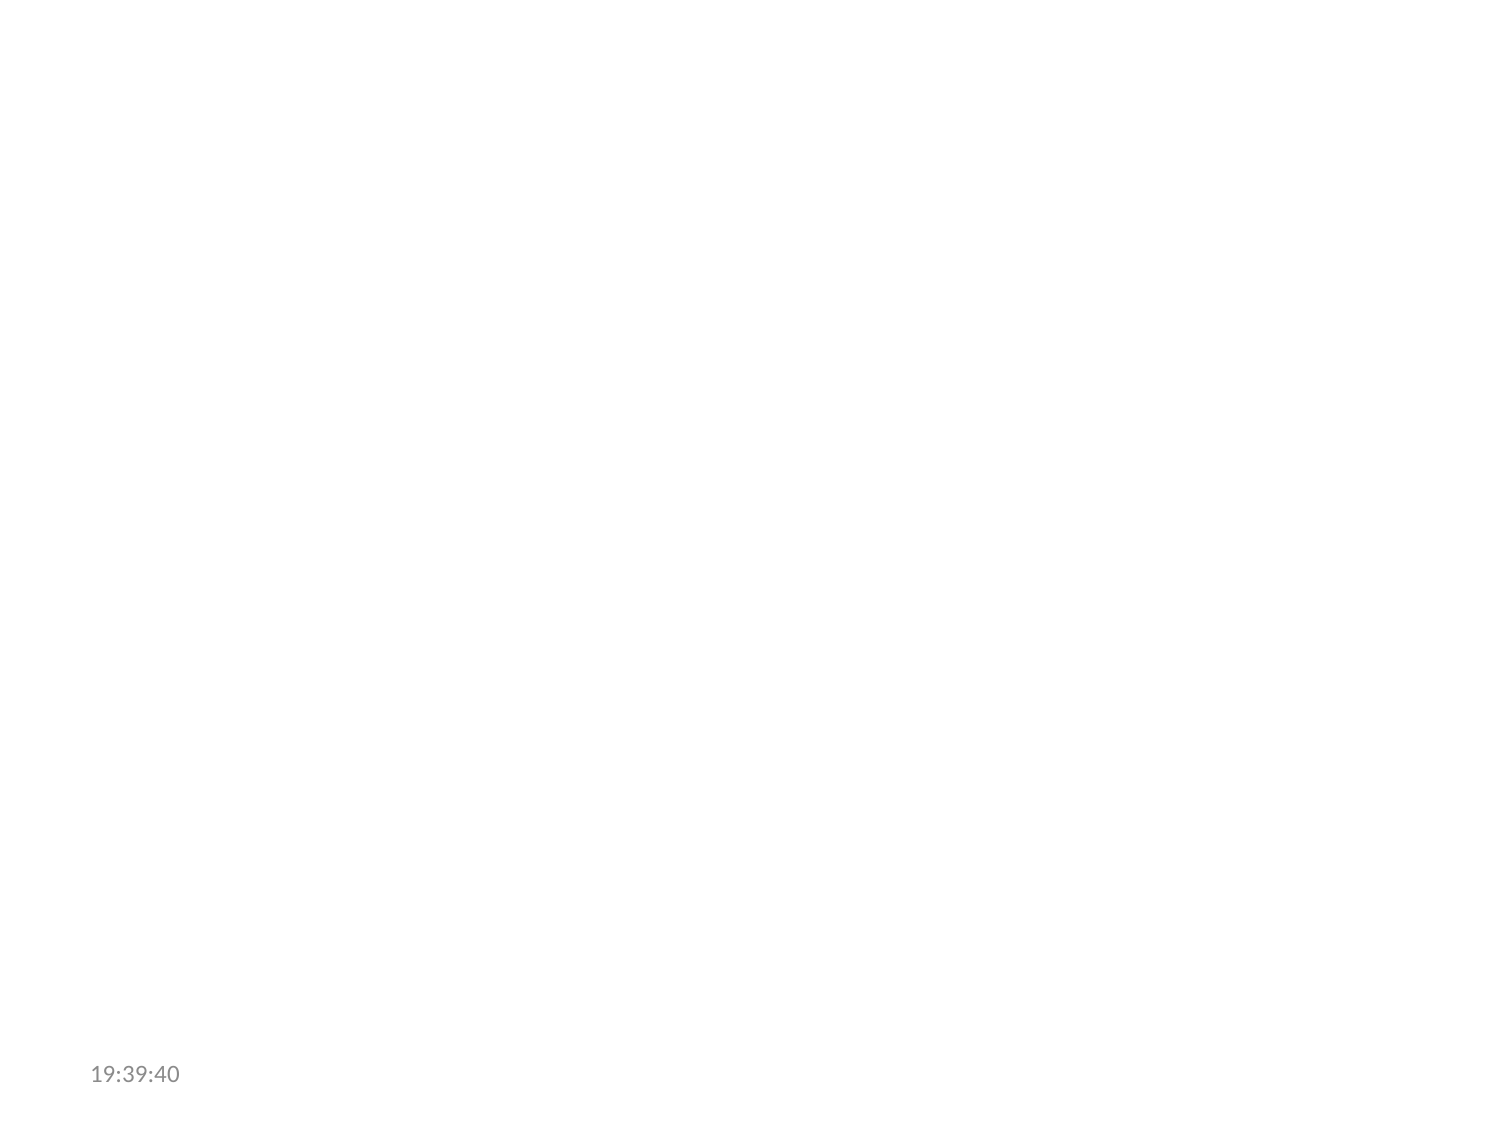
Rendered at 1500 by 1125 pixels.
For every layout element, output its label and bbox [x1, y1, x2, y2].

slide_number [75, 1042, 425, 1103]
